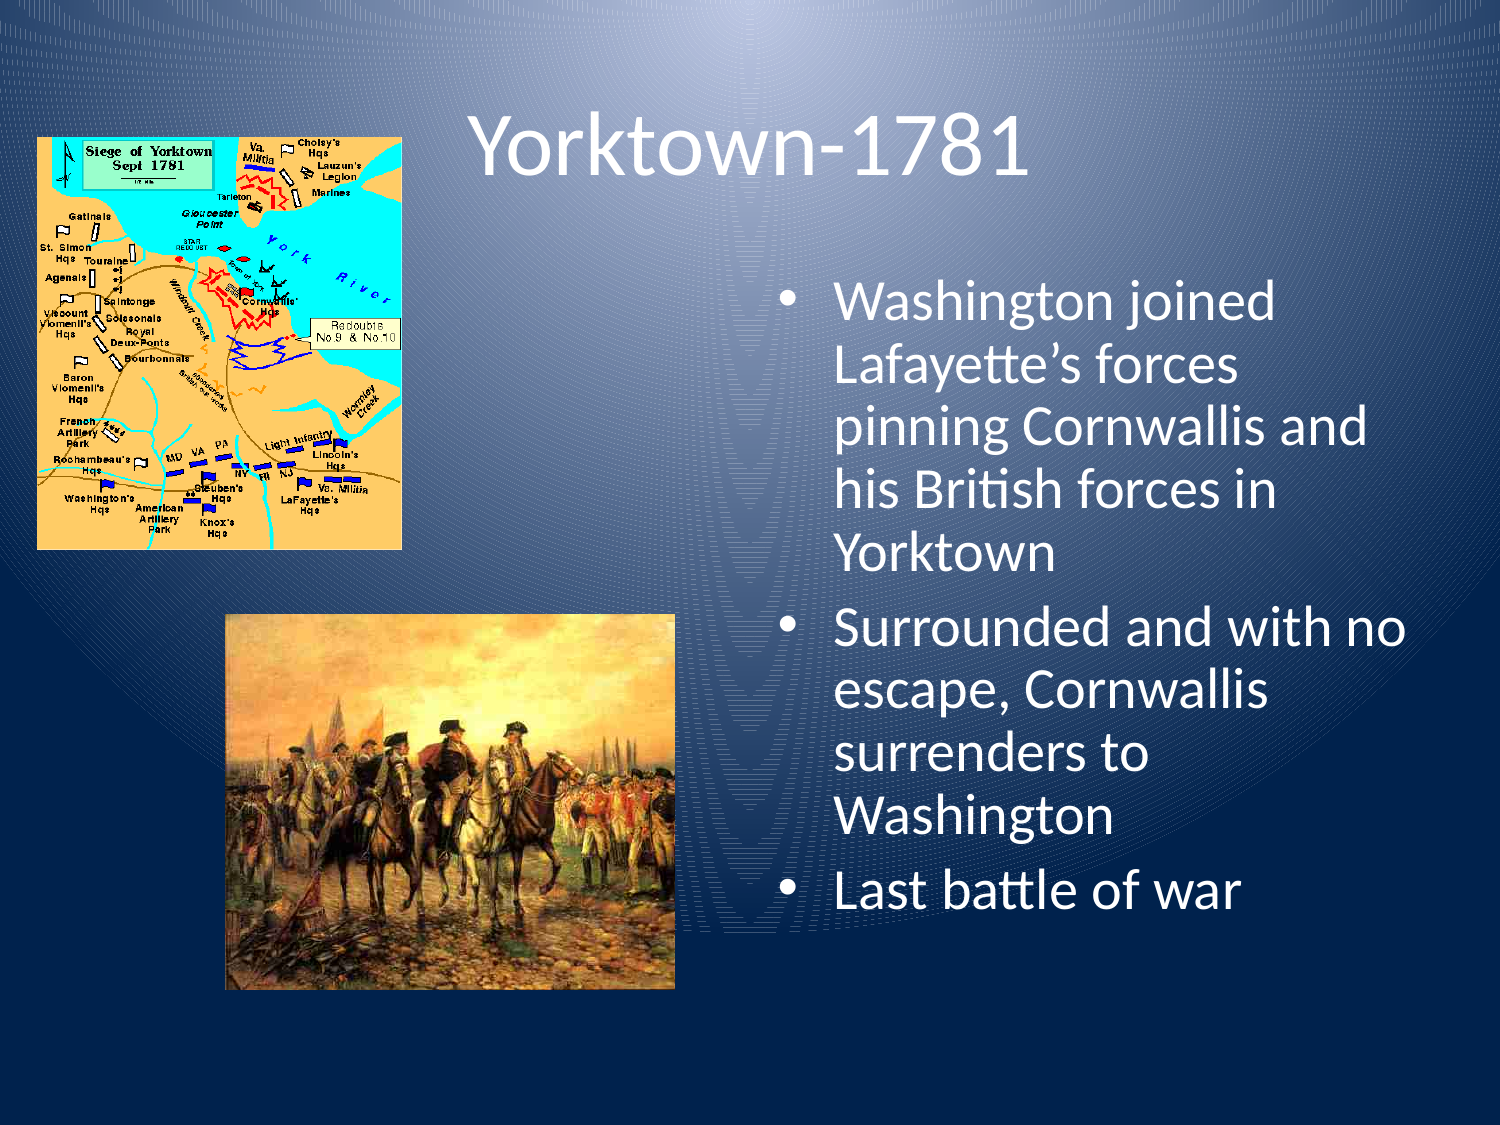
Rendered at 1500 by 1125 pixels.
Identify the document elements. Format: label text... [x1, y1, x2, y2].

picture [37, 137, 402, 551]
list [224, 549, 676, 1055]
list Washington joined Lafayette’s forces pinning Cornwallis and his British forces in Yorktown Surrounded and with no escape, Cornwallis surrenders to Washington Last battle of war [762, 262, 1425, 1005]
title Yorktown-1781 [75, 45, 1425, 233]
